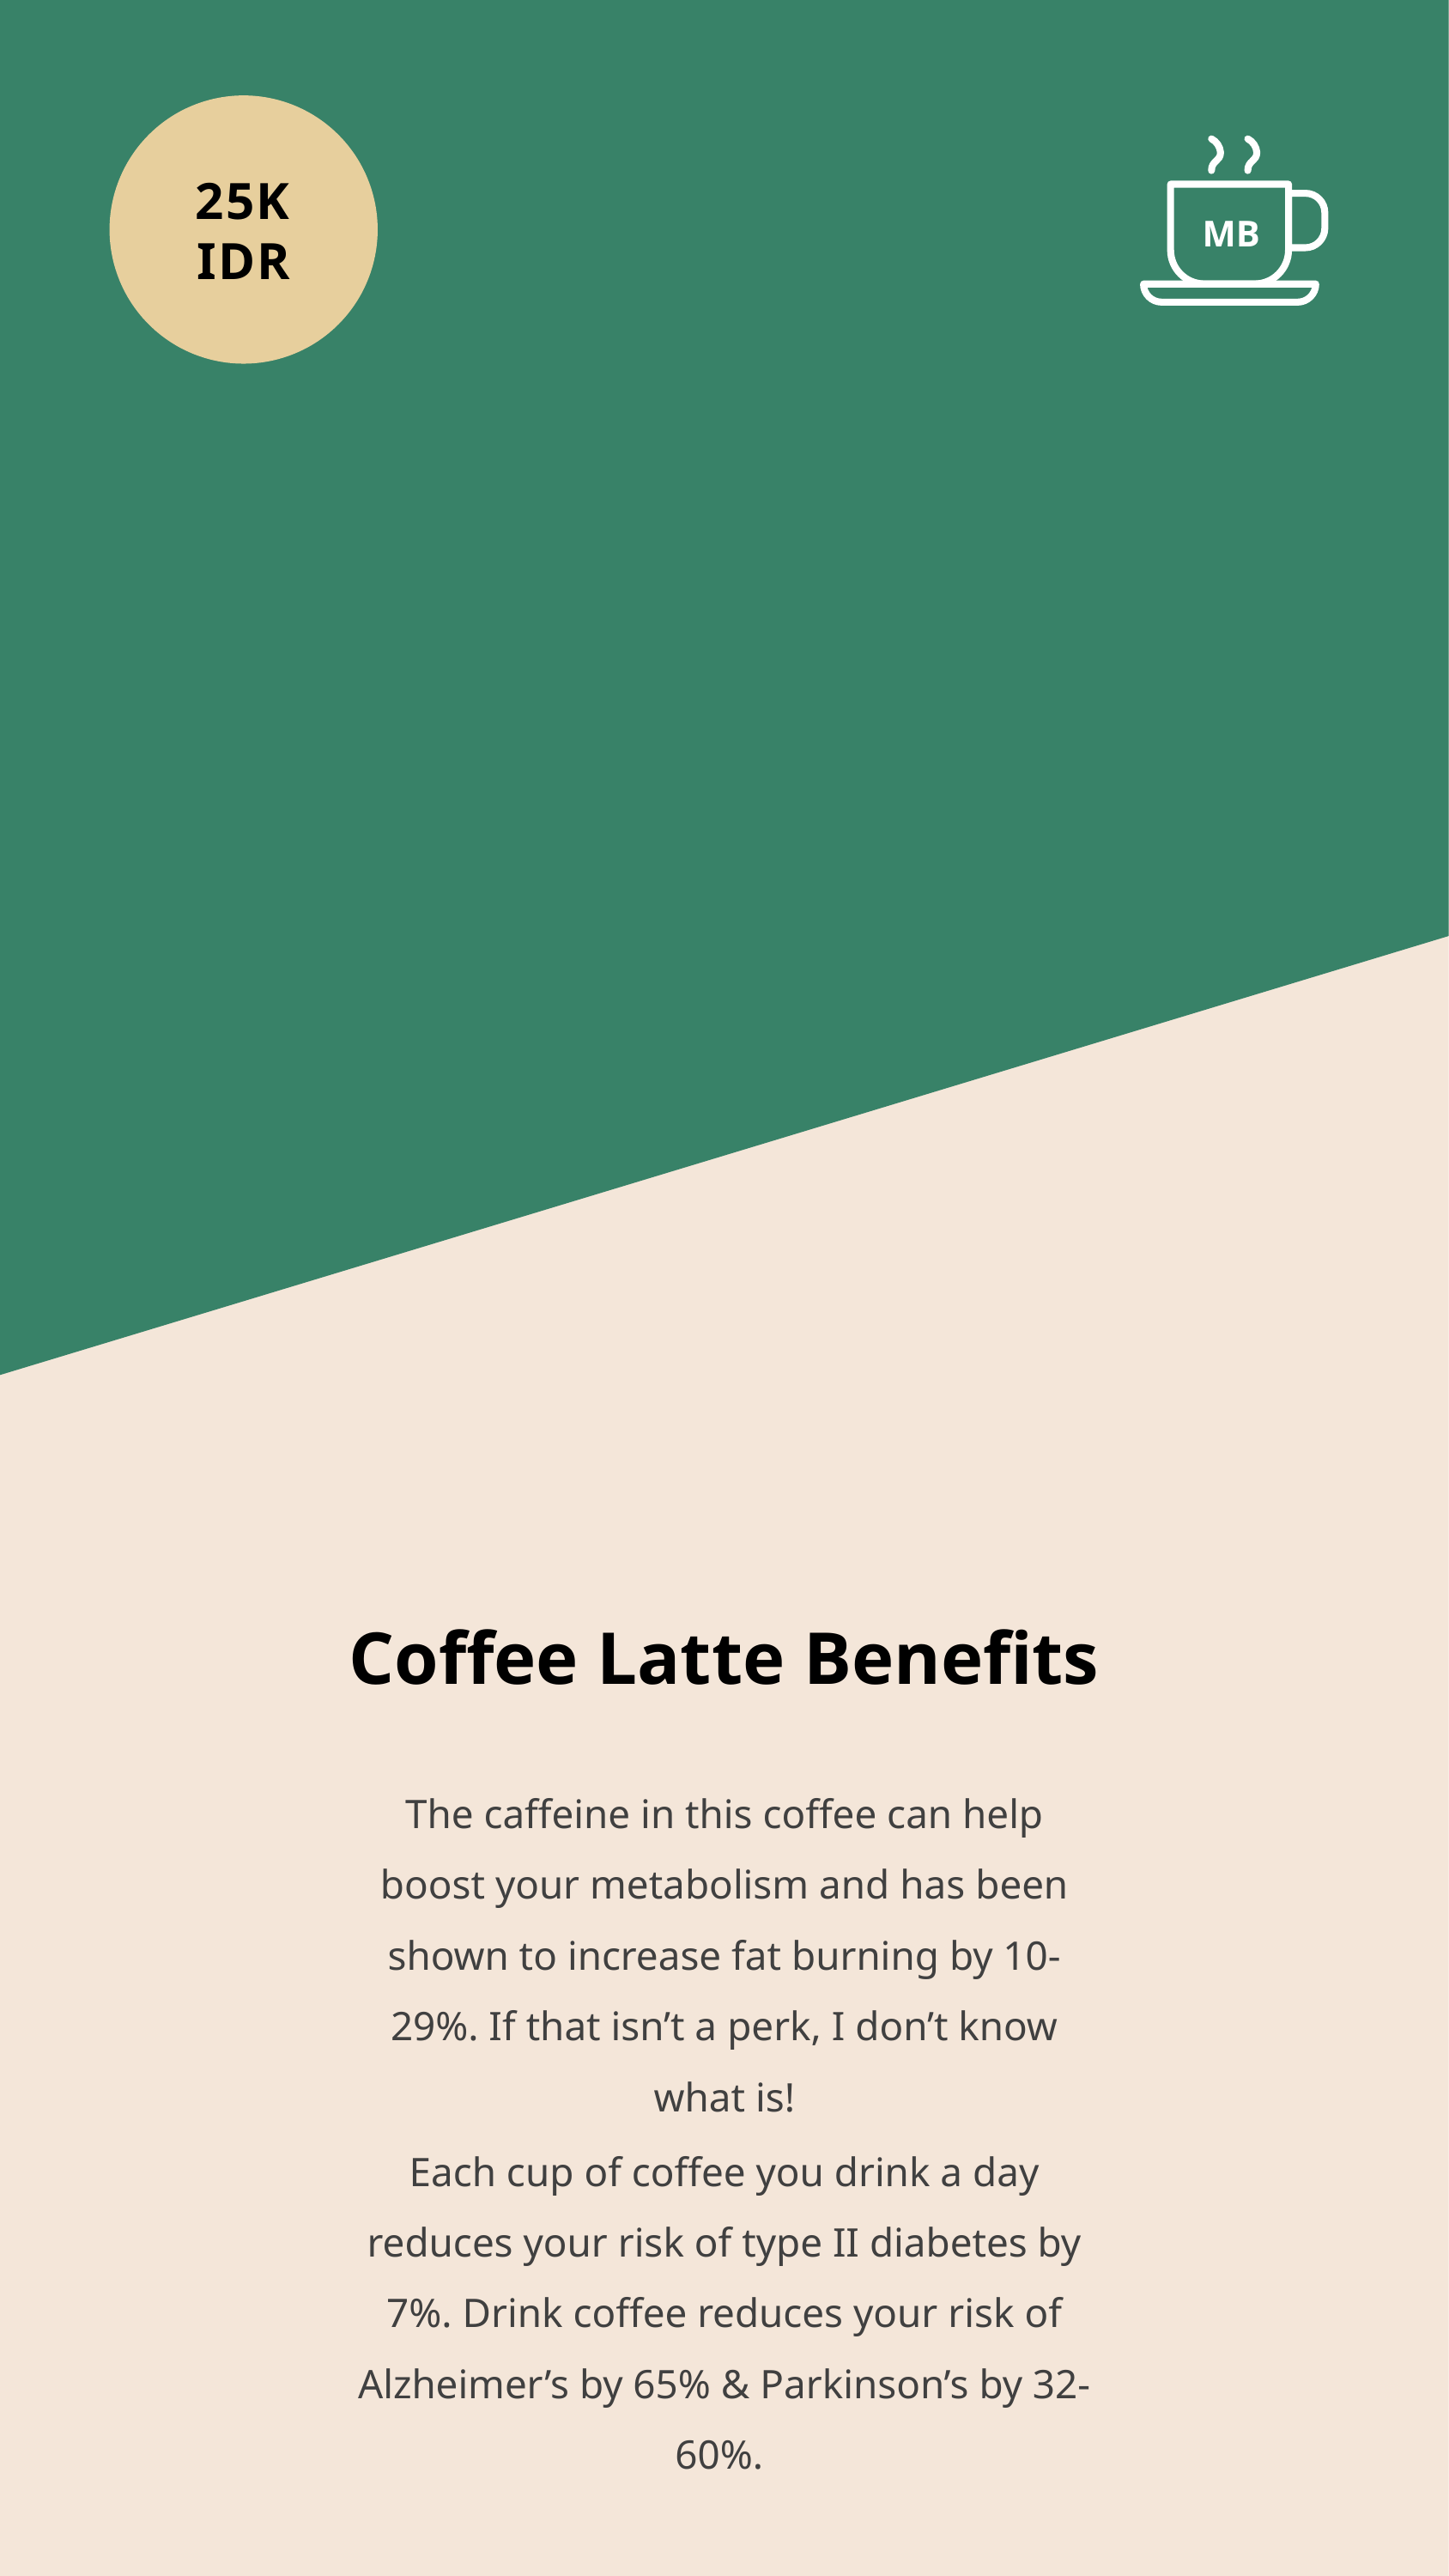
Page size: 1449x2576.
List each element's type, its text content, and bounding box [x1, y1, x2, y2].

text_box 25K IDR [108, 94, 379, 365]
text_box Coffee Latte Benefits [336, 1606, 1113, 1705]
picture [409, 422, 1040, 1506]
text_box The caffeine in this coffee can help boost your metabolism and has been shown to increase fat burning by 10-29%. If that isn’t a perk, I don’t know what is! [341, 1759, 1108, 2117]
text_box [1125, 120, 1343, 339]
text_box Each cup of coffee you drink a day reduces your risk of type II diabetes by 7%. Drink coffee reduces your risk of Alzheimer’s by 65% & Parkinson’s by 32-60%. [341, 2117, 1108, 2484]
